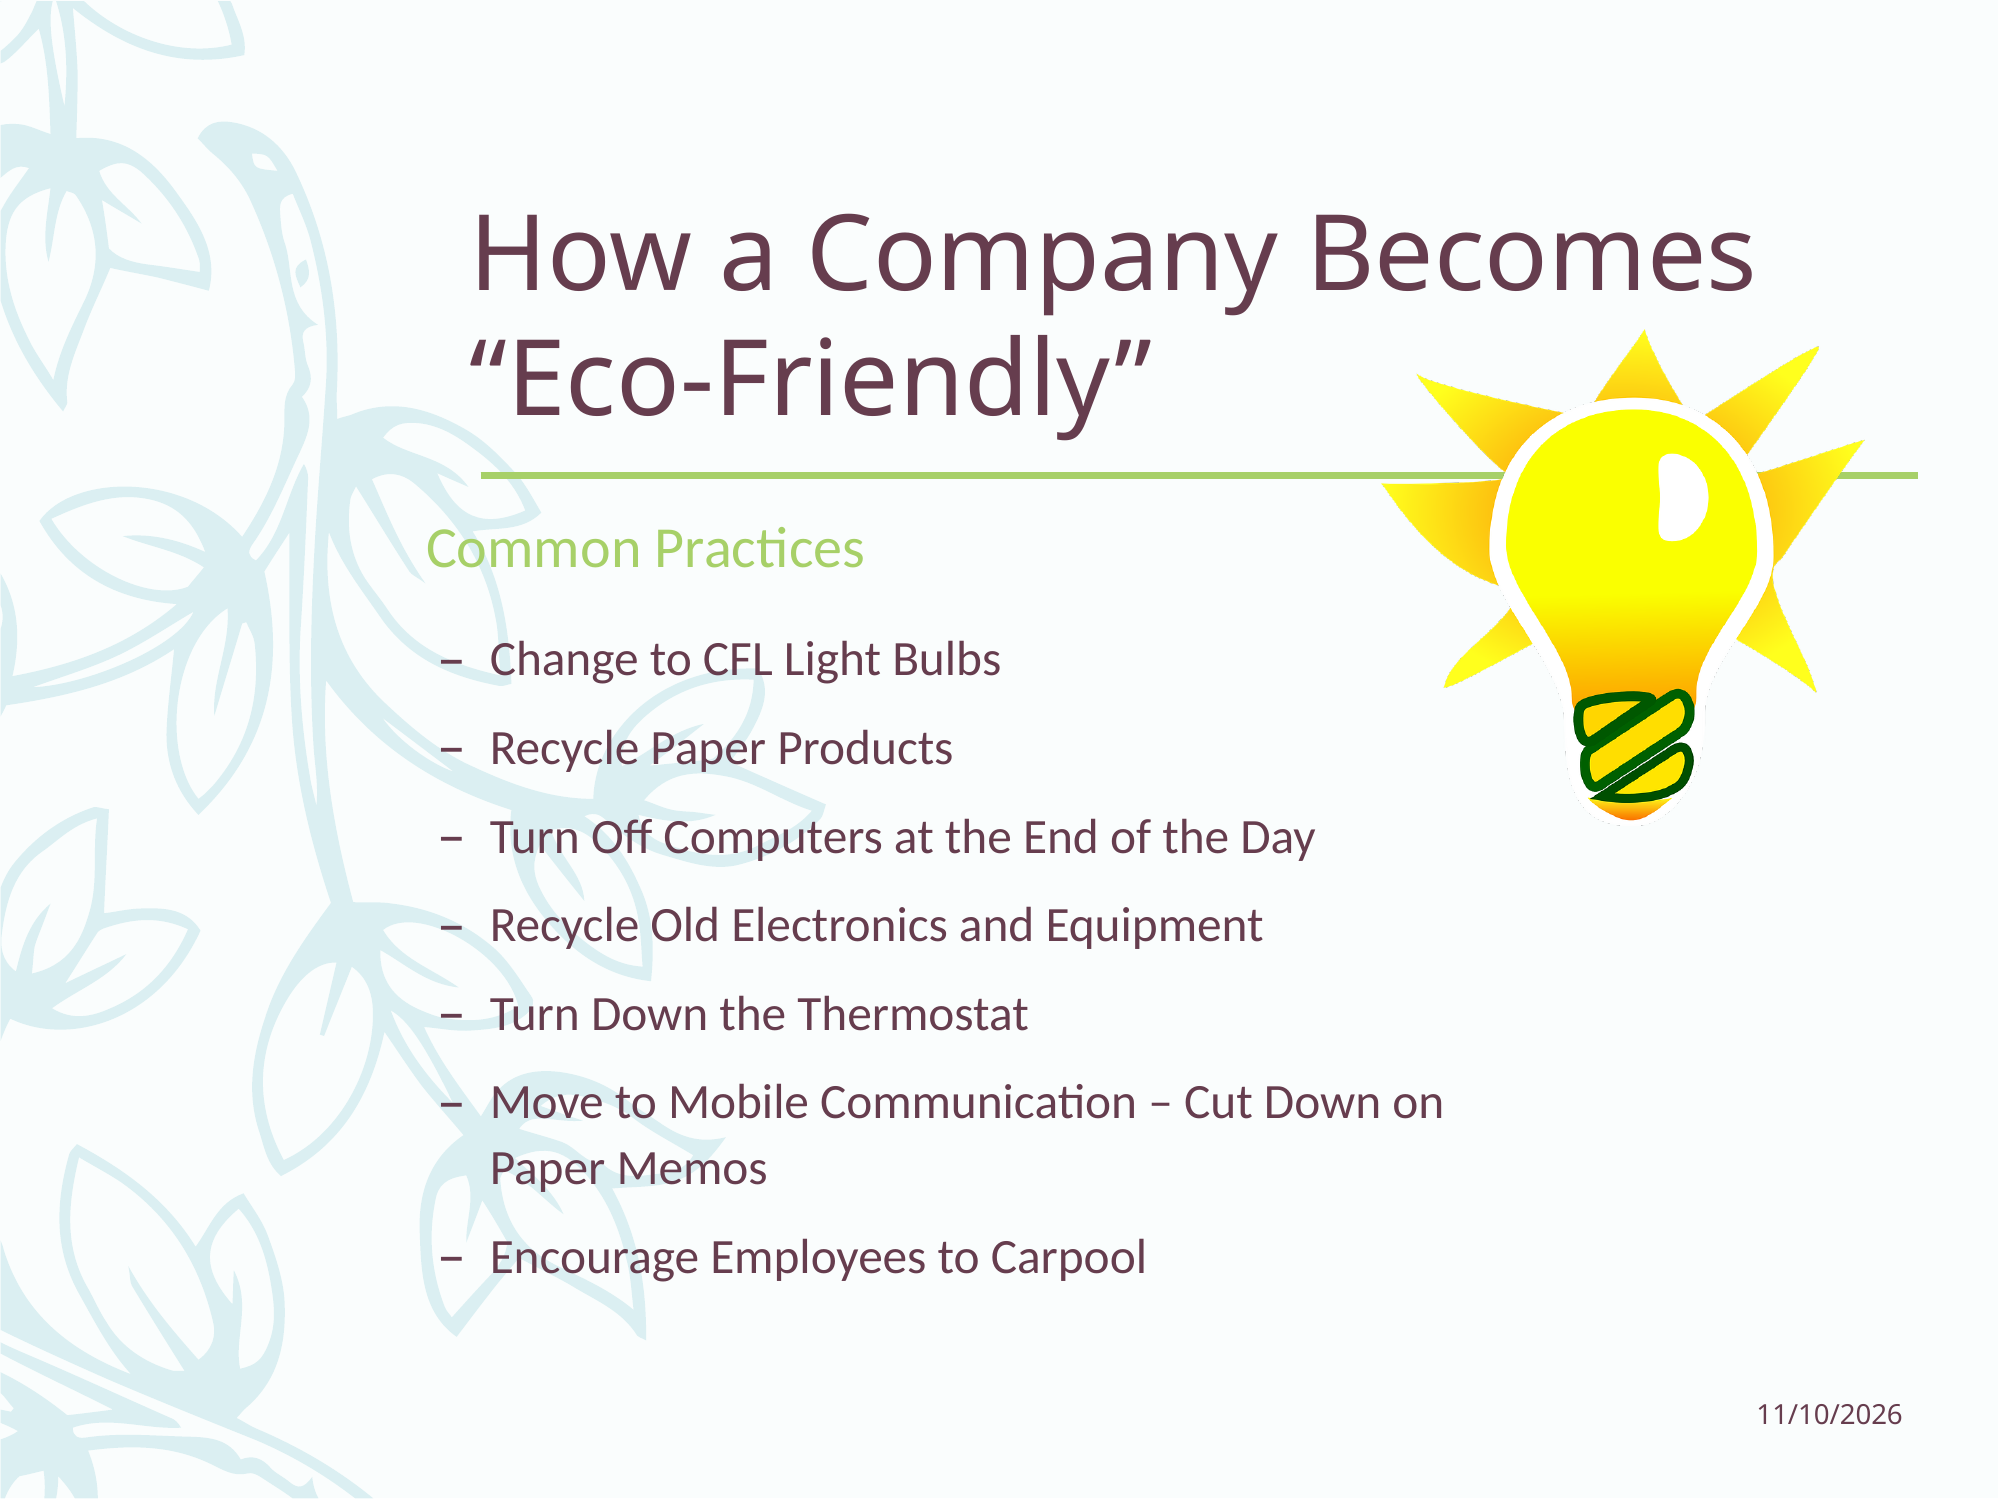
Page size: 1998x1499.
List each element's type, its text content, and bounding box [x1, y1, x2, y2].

title How a Company Becomes “Eco-Friendly” [454, 182, 1913, 475]
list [1381, 329, 1865, 826]
list Common Practices [410, 462, 1184, 589]
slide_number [1468, 1375, 1918, 1456]
list Change to CFL Light Bulbs Recycle Paper Products Turn Off Computers at the End of the Day Recycle Old Electronics and Equipment Turn Down the Thermostat Move to Mobile Communication – Cut Down on Paper Memos Encourage Employees to Carpool [424, 612, 1587, 1291]
